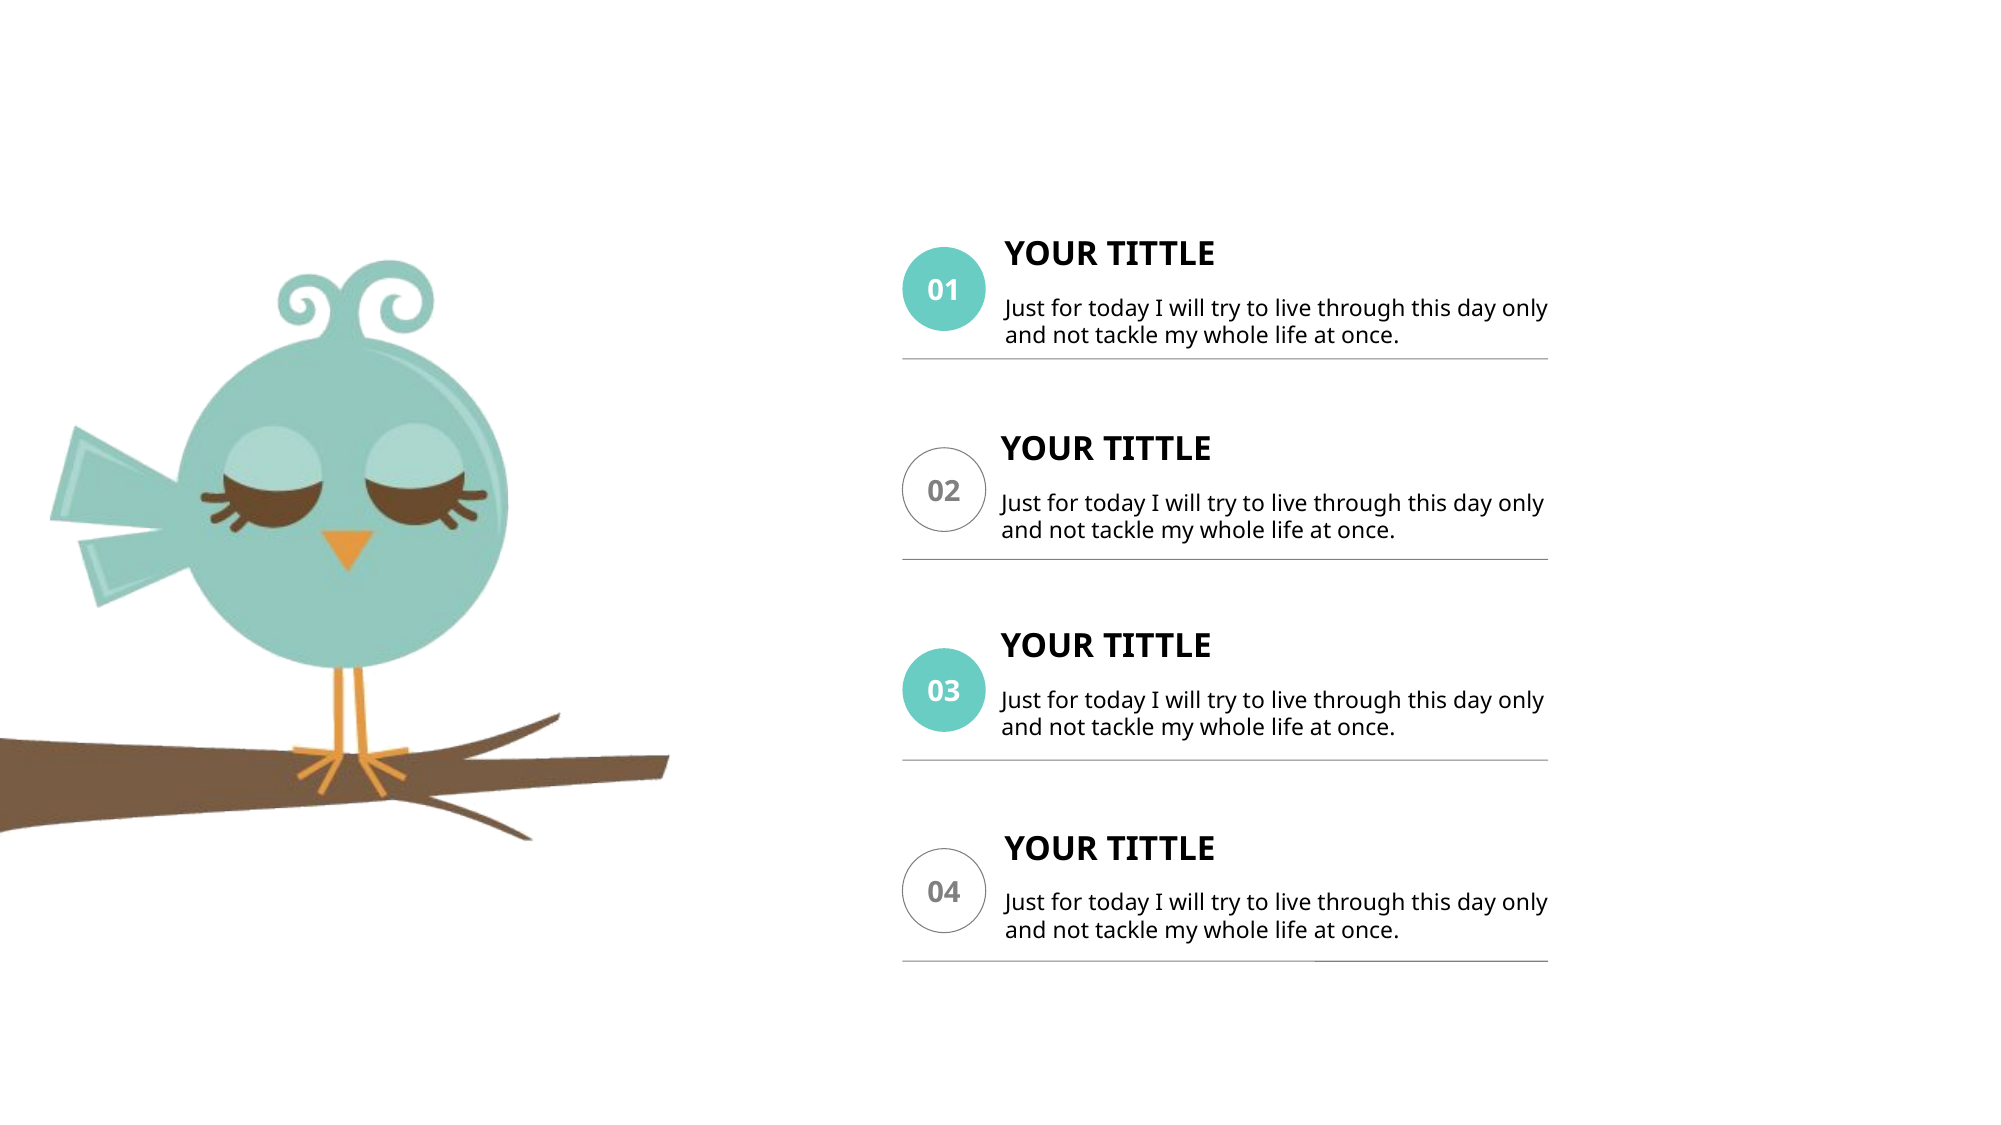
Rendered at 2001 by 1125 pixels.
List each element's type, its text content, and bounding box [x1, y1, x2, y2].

picture [0, 239, 676, 915]
text_box YOUR TITTLE [989, 224, 1272, 280]
text_box 02 [902, 447, 986, 532]
text_box YOUR TITTLE [985, 419, 1268, 475]
text_box Just for today I will try to live through this day only and not tackle my whole life at once. [990, 880, 1584, 951]
text_box 04 [902, 848, 986, 933]
text_box YOUR TITTLE [985, 616, 1268, 672]
text_box Just for today I will try to live through this day only and not tackle my whole life at once. [986, 480, 1580, 551]
text_box 03 [902, 648, 986, 732]
text_box Just for today I will try to live through this day only and not tackle my whole life at once. [990, 285, 1584, 356]
text_box 01 [902, 246, 986, 332]
text_box Just for today I will try to live through this day only and not tackle my whole life at once. [986, 677, 1580, 748]
text_box YOUR TITTLE [989, 819, 1272, 875]
